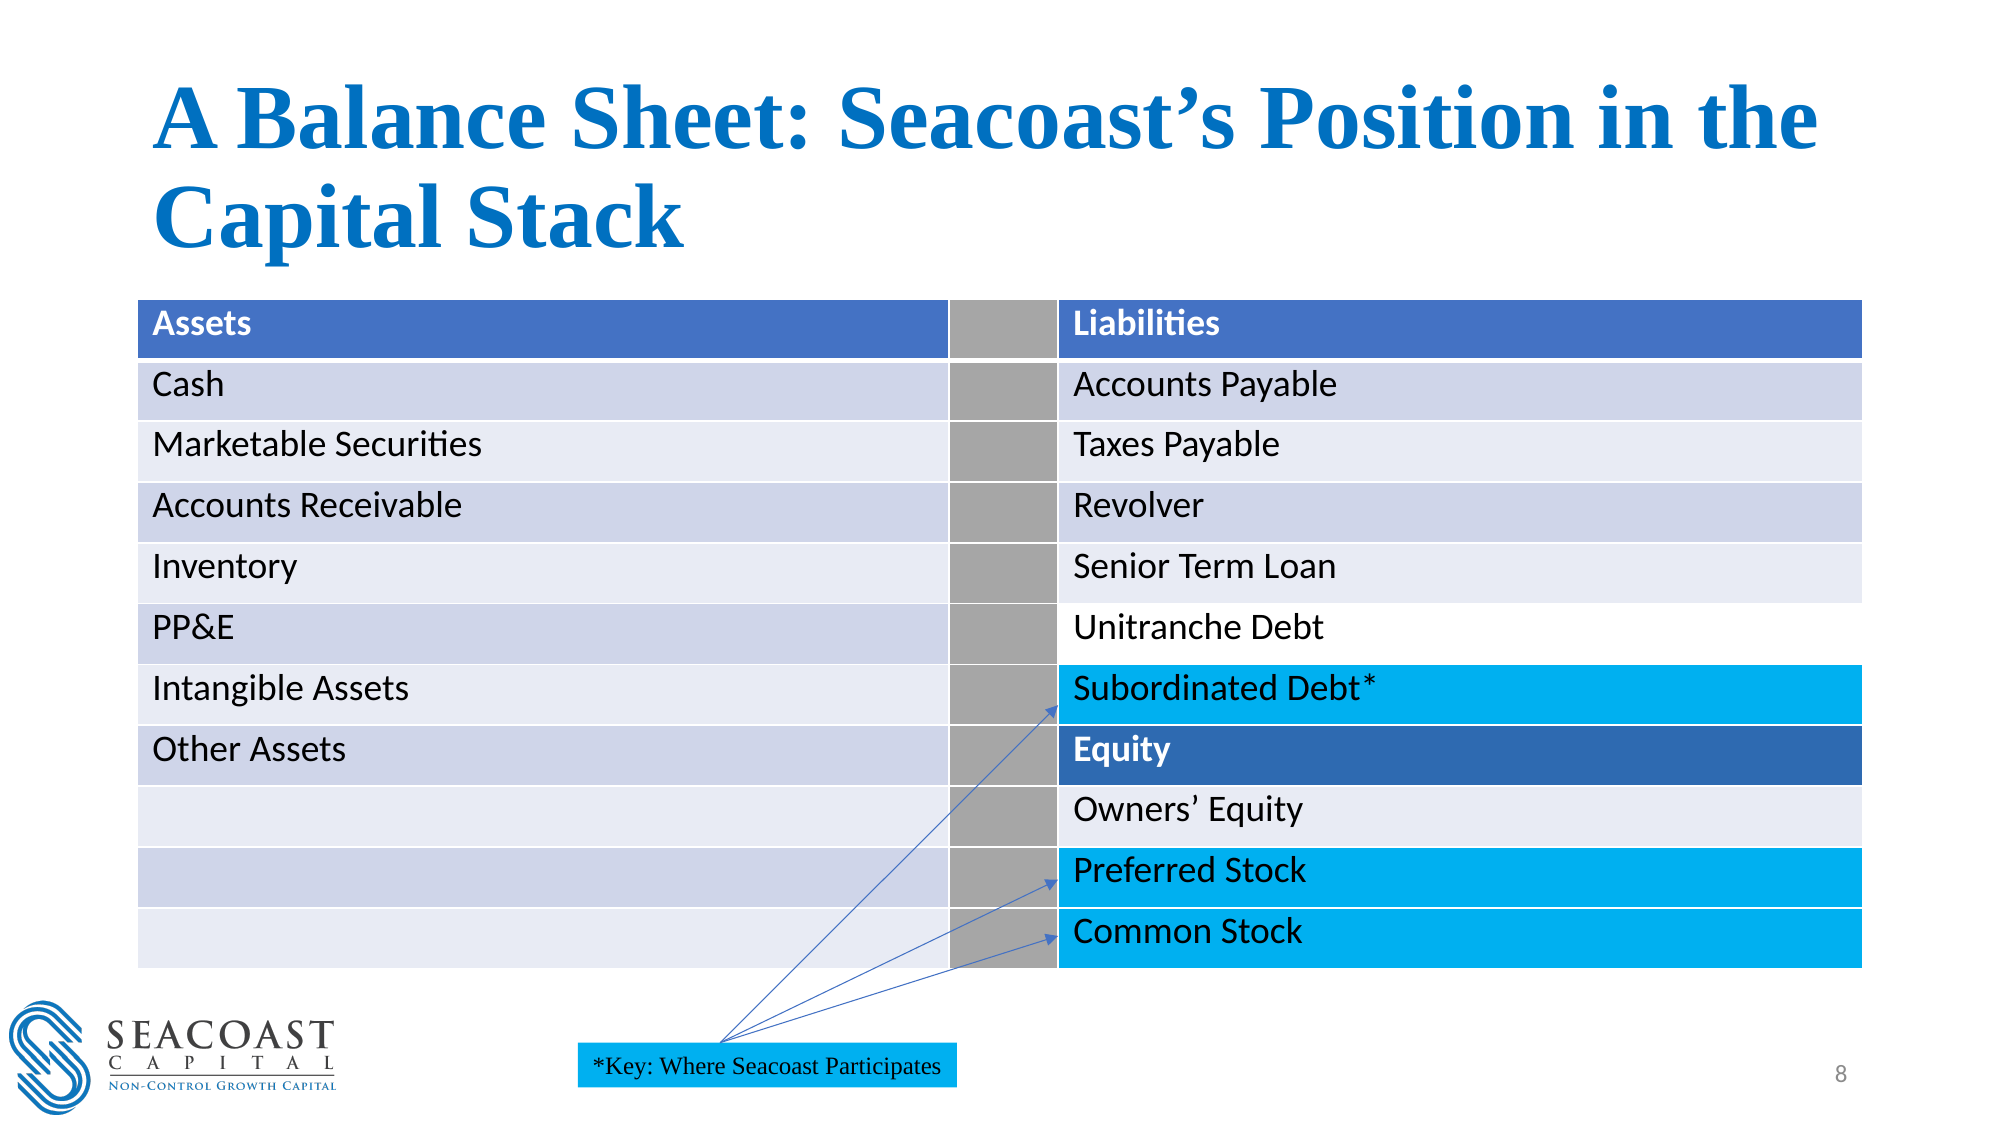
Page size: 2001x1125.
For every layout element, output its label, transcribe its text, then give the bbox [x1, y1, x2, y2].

table_cell [950, 604, 1057, 664]
table_cell Equity [1059, 726, 1862, 785]
table_cell [950, 363, 1057, 420]
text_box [720, 935, 1059, 1043]
table_cell Other Assets [138, 726, 720, 785]
table_cell [950, 483, 1057, 542]
table_cell Subordinated Debt* [1059, 665, 1862, 724]
table_cell Senior Term Loan [1059, 544, 1862, 603]
table_cell [950, 544, 1057, 603]
table_header [950, 300, 1057, 358]
table_cell PP&E [138, 604, 948, 664]
table_cell Accounts Receivable [138, 483, 948, 542]
table_cell [950, 422, 1057, 481]
picture [7, 1000, 357, 1115]
table_cell [950, 665, 1057, 705]
table_cell Marketable Securities [138, 422, 948, 481]
table_cell [138, 787, 720, 846]
slide_number 8 [1412, 1042, 1863, 1103]
table_header Assets [138, 300, 948, 358]
title A Balance Sheet: Seacoast’s Position in the Capital Stack [137, 59, 1863, 278]
text_box *Key: Where Seacoast Participates [577, 1042, 957, 1088]
table_cell Owners’ Equity [1059, 787, 1862, 846]
table_cell Unitranche Debt [1059, 604, 1862, 664]
table_cell Cash [138, 363, 948, 420]
table_cell Common Stock [1059, 909, 1862, 968]
table_cell [138, 909, 720, 968]
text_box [720, 705, 1059, 879]
table_cell Taxes Payable [1059, 422, 1862, 481]
table_cell Preferred Stock [1059, 848, 1862, 907]
table_cell Accounts Payable [1059, 363, 1862, 420]
table_cell [138, 848, 720, 907]
table_cell Inventory [138, 544, 948, 603]
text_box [720, 879, 1059, 935]
table_header Liabilities [1059, 300, 1862, 358]
table_cell Revolver [1059, 483, 1862, 542]
table_cell Intangible Assets [138, 665, 948, 724]
